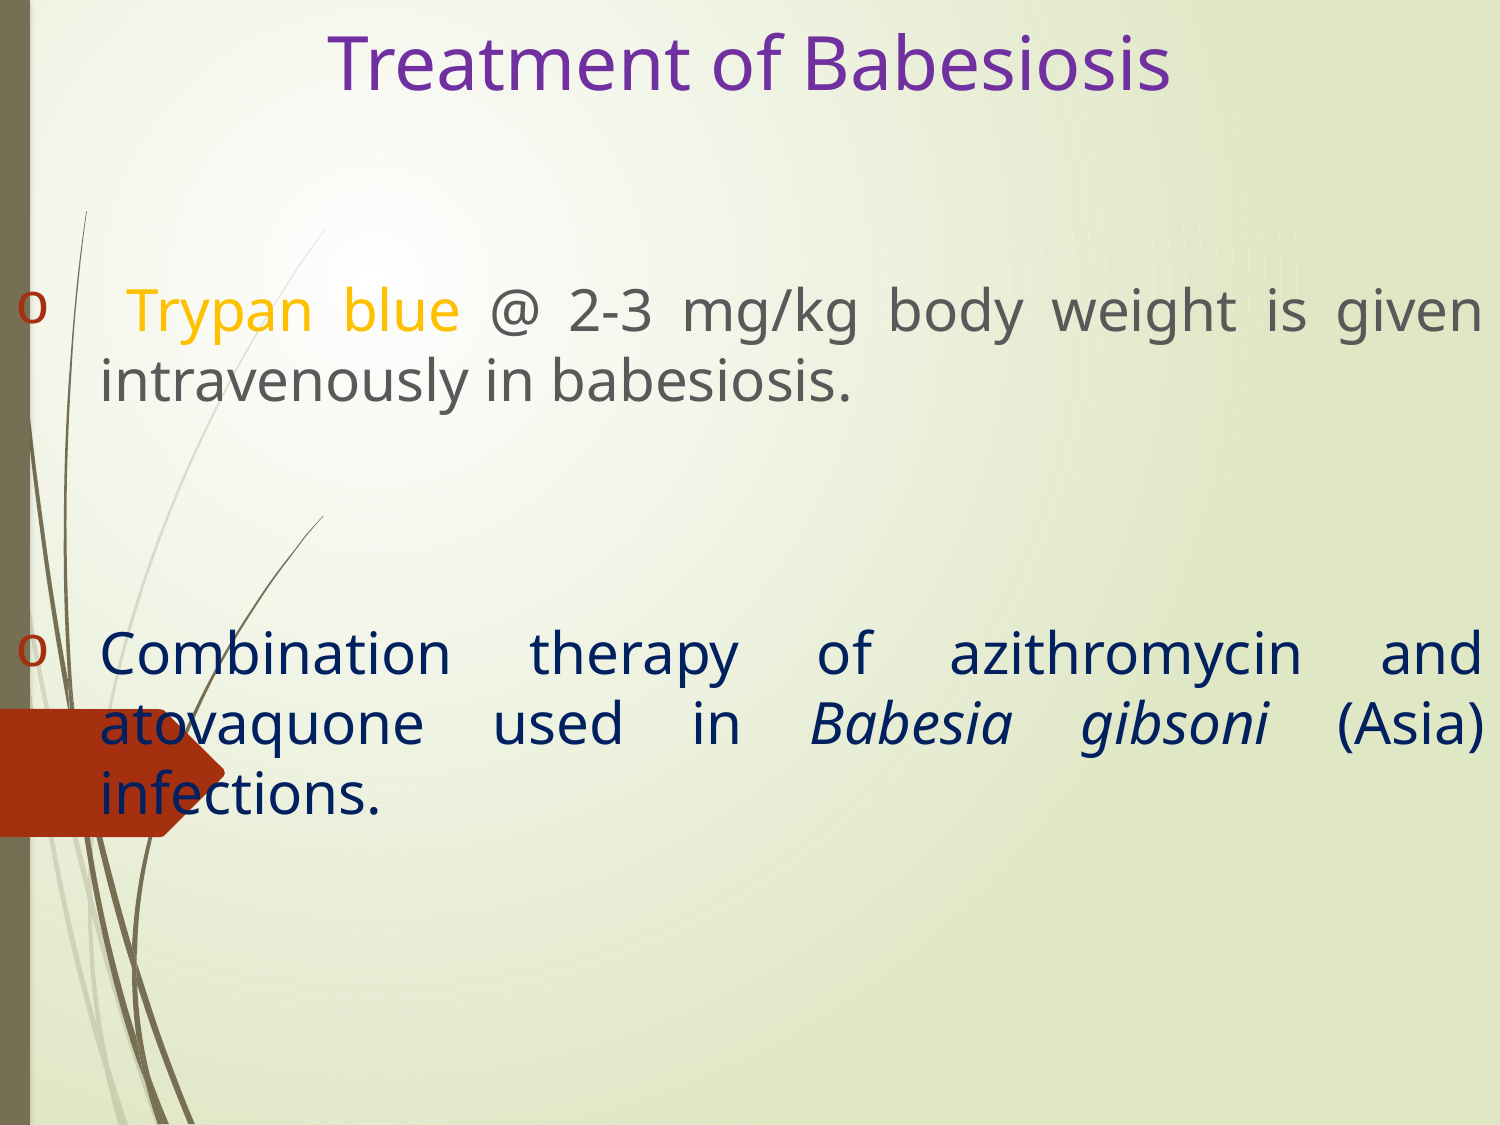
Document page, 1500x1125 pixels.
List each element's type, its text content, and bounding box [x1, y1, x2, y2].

subtitle Trypan blue @ 2-3 mg/kg body weight is given intravenously in babesiosis. Combination therapy of azithromycin and atovaquone used in Babesia gibsoni (Asia) infections. [0, 174, 1500, 1125]
title Treatment of Babesiosis [0, 0, 1500, 113]
